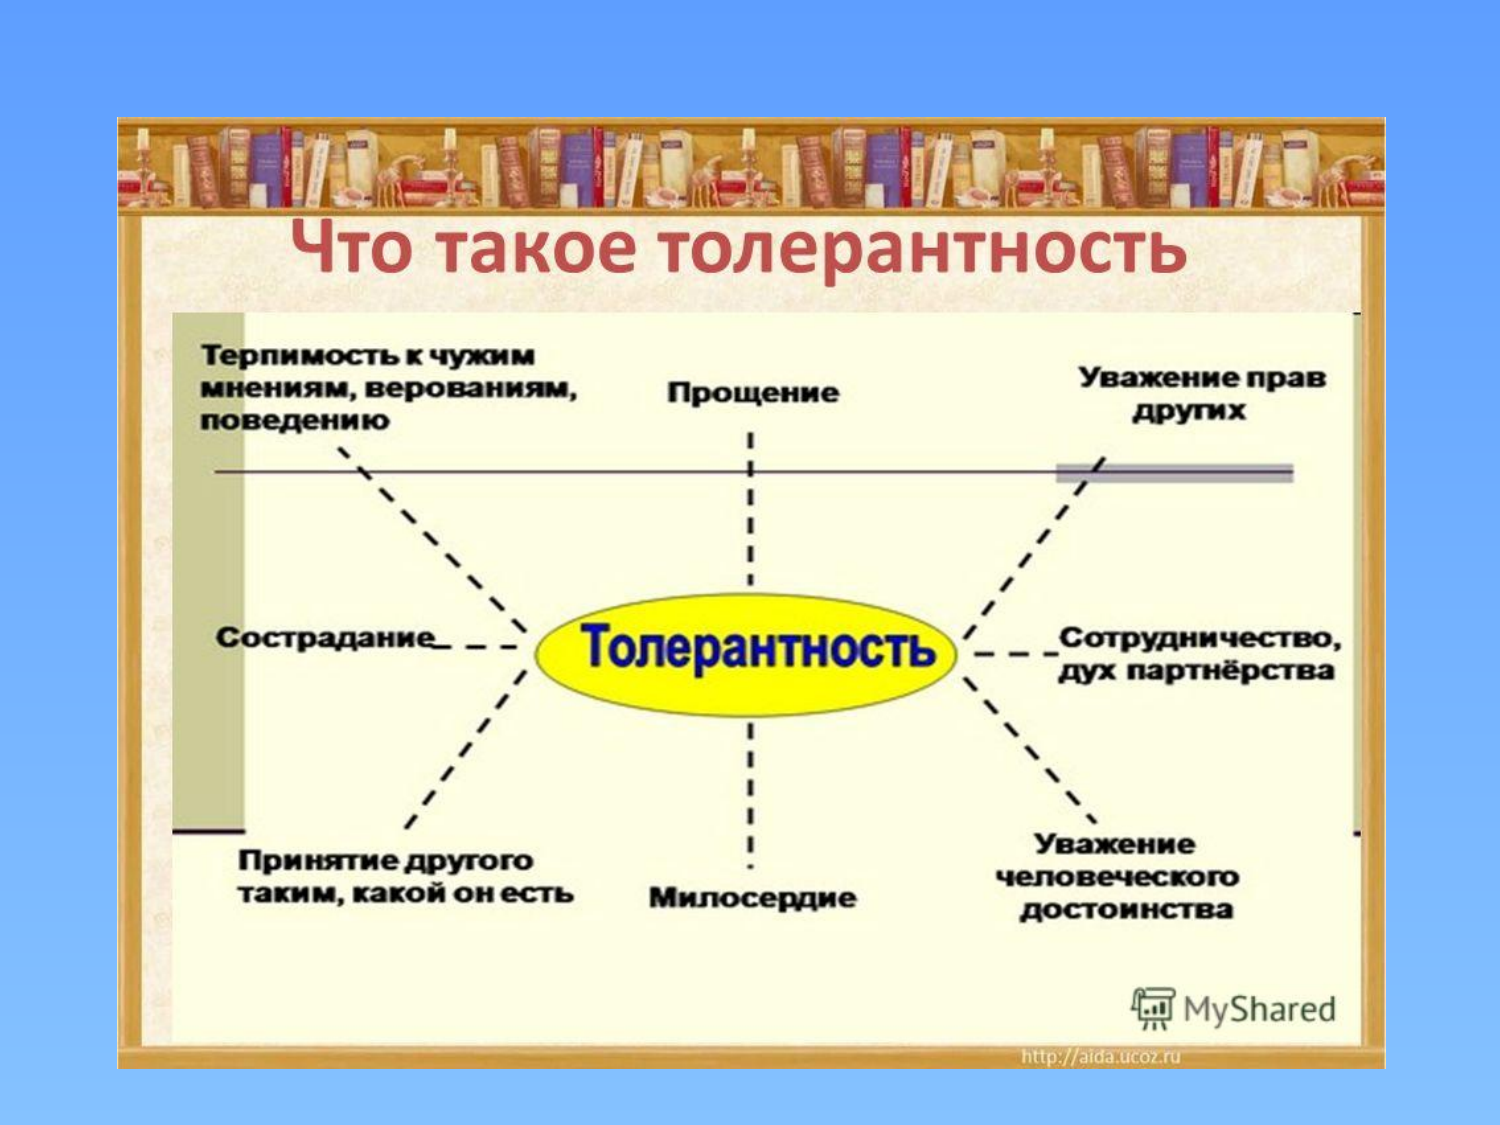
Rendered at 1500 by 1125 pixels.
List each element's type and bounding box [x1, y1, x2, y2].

list [116, 116, 1386, 1069]
